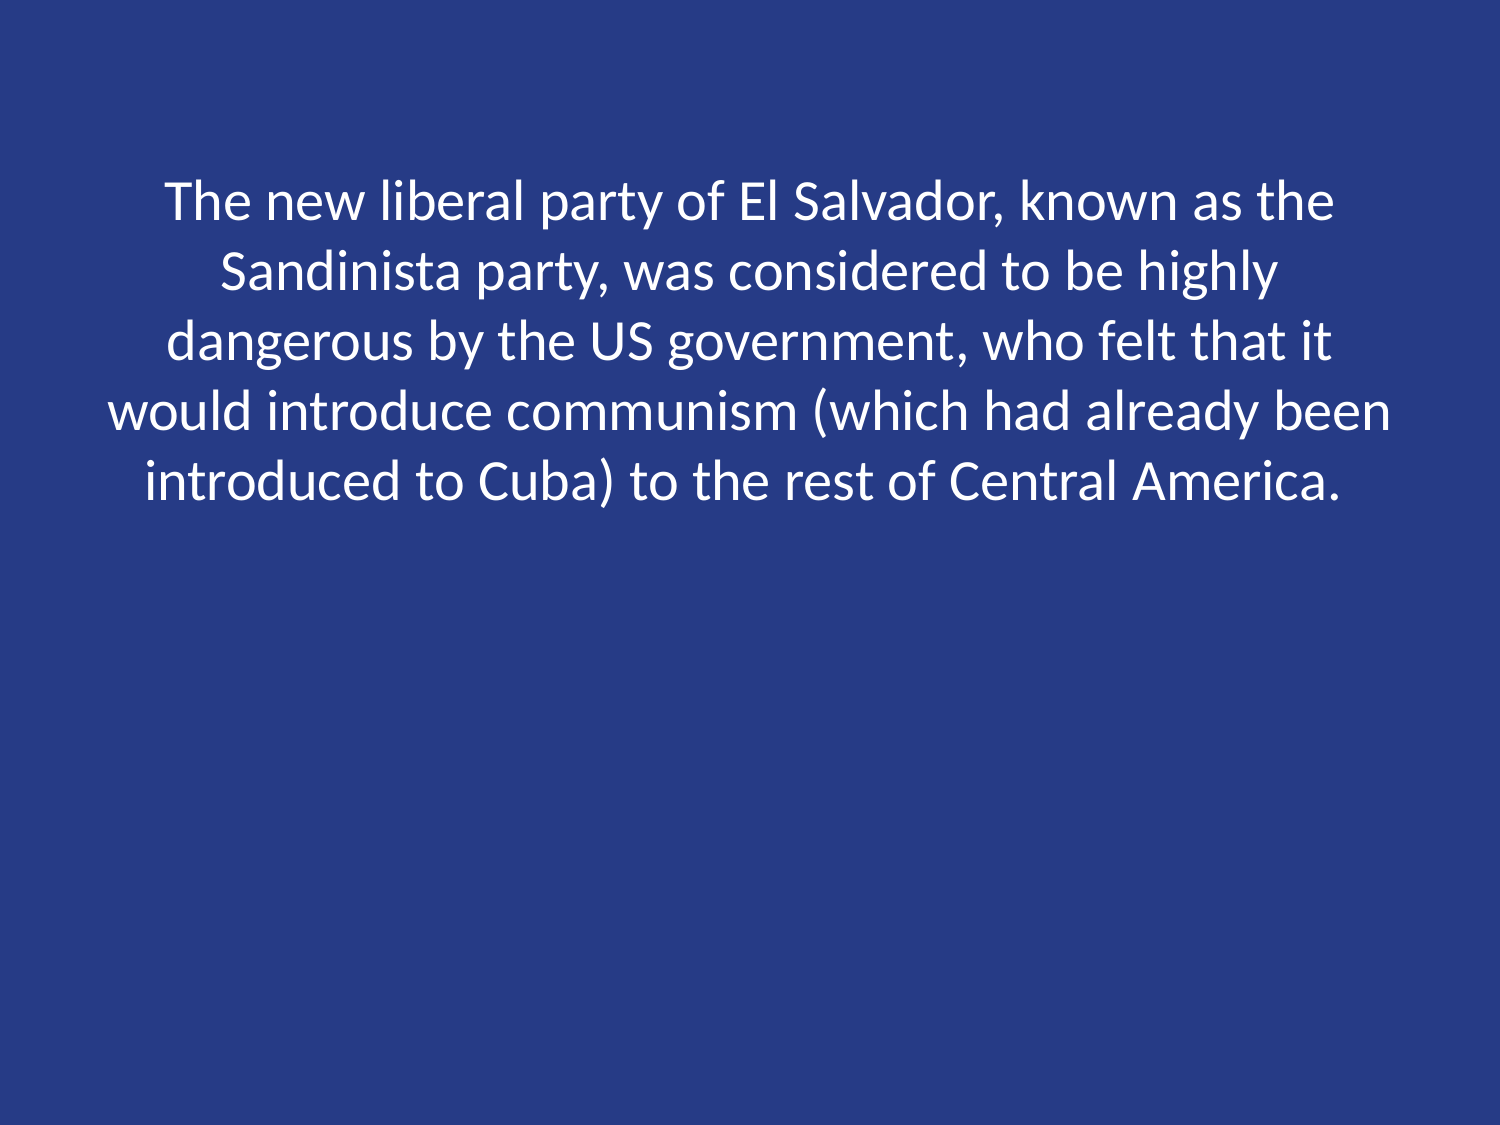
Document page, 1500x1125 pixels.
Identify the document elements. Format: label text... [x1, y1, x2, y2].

title The new liberal party of El Salvador, known as the Sandinista party, was considered to be highly dangerous by the US government, who felt that it would introduce communism (which had already been introduced to Cuba) to the rest of Central America. [75, 45, 1425, 630]
